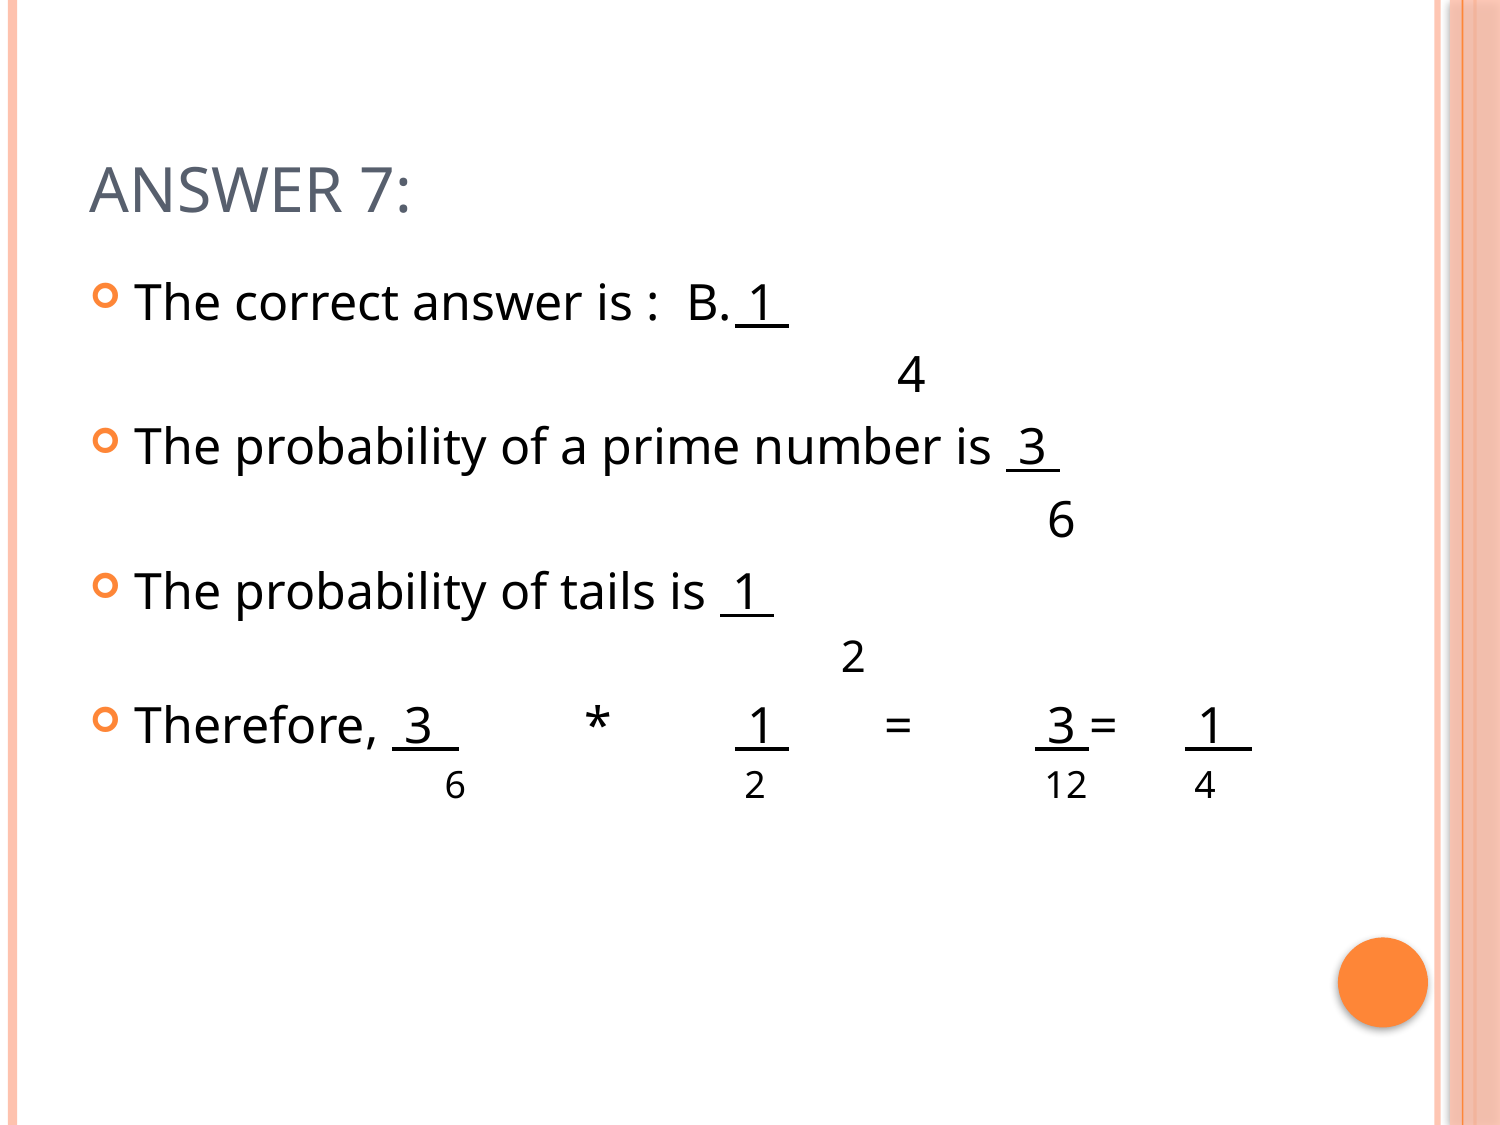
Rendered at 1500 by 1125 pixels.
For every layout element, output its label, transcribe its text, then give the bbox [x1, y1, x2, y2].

list The correct answer is : B. 1 4 The probability of a prime number is 3 6 The probability of tails is 1 2 Therefore, 3 * 1 = 3 = 1 6 2 12 4 [75, 262, 1300, 1062]
title Answer 7: [75, 45, 1300, 233]
